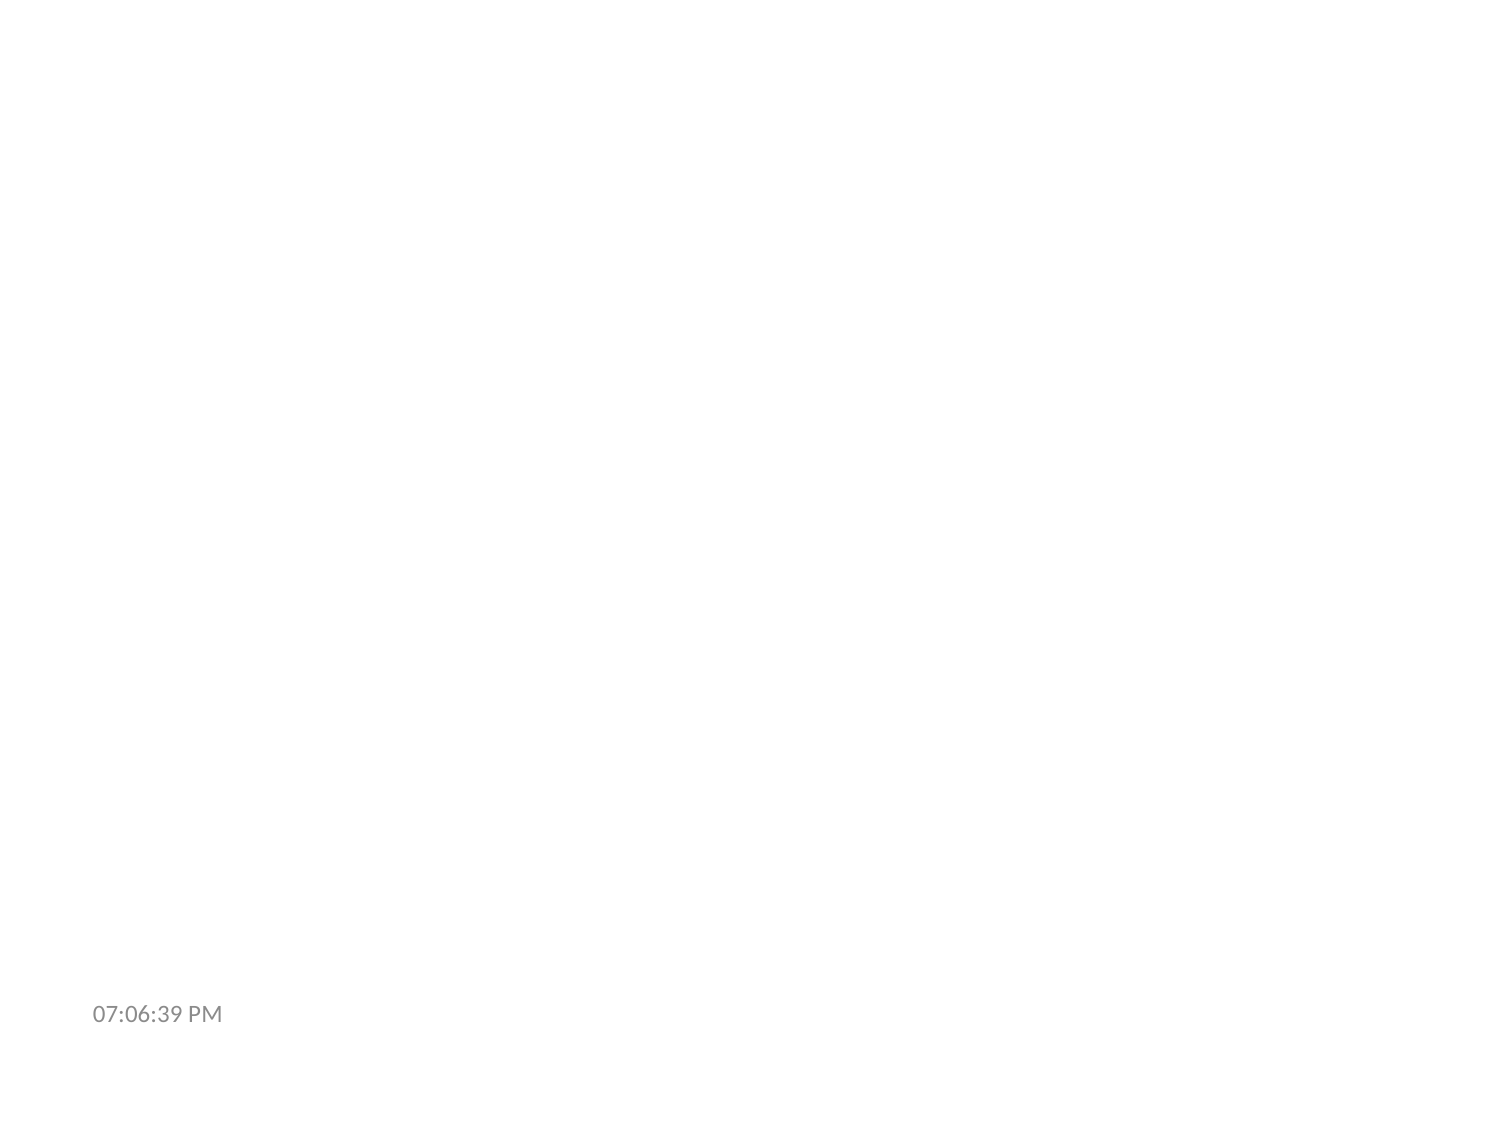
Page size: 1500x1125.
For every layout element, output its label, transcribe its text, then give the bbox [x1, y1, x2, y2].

text_box 3:35:09 PM [77, 982, 428, 1043]
